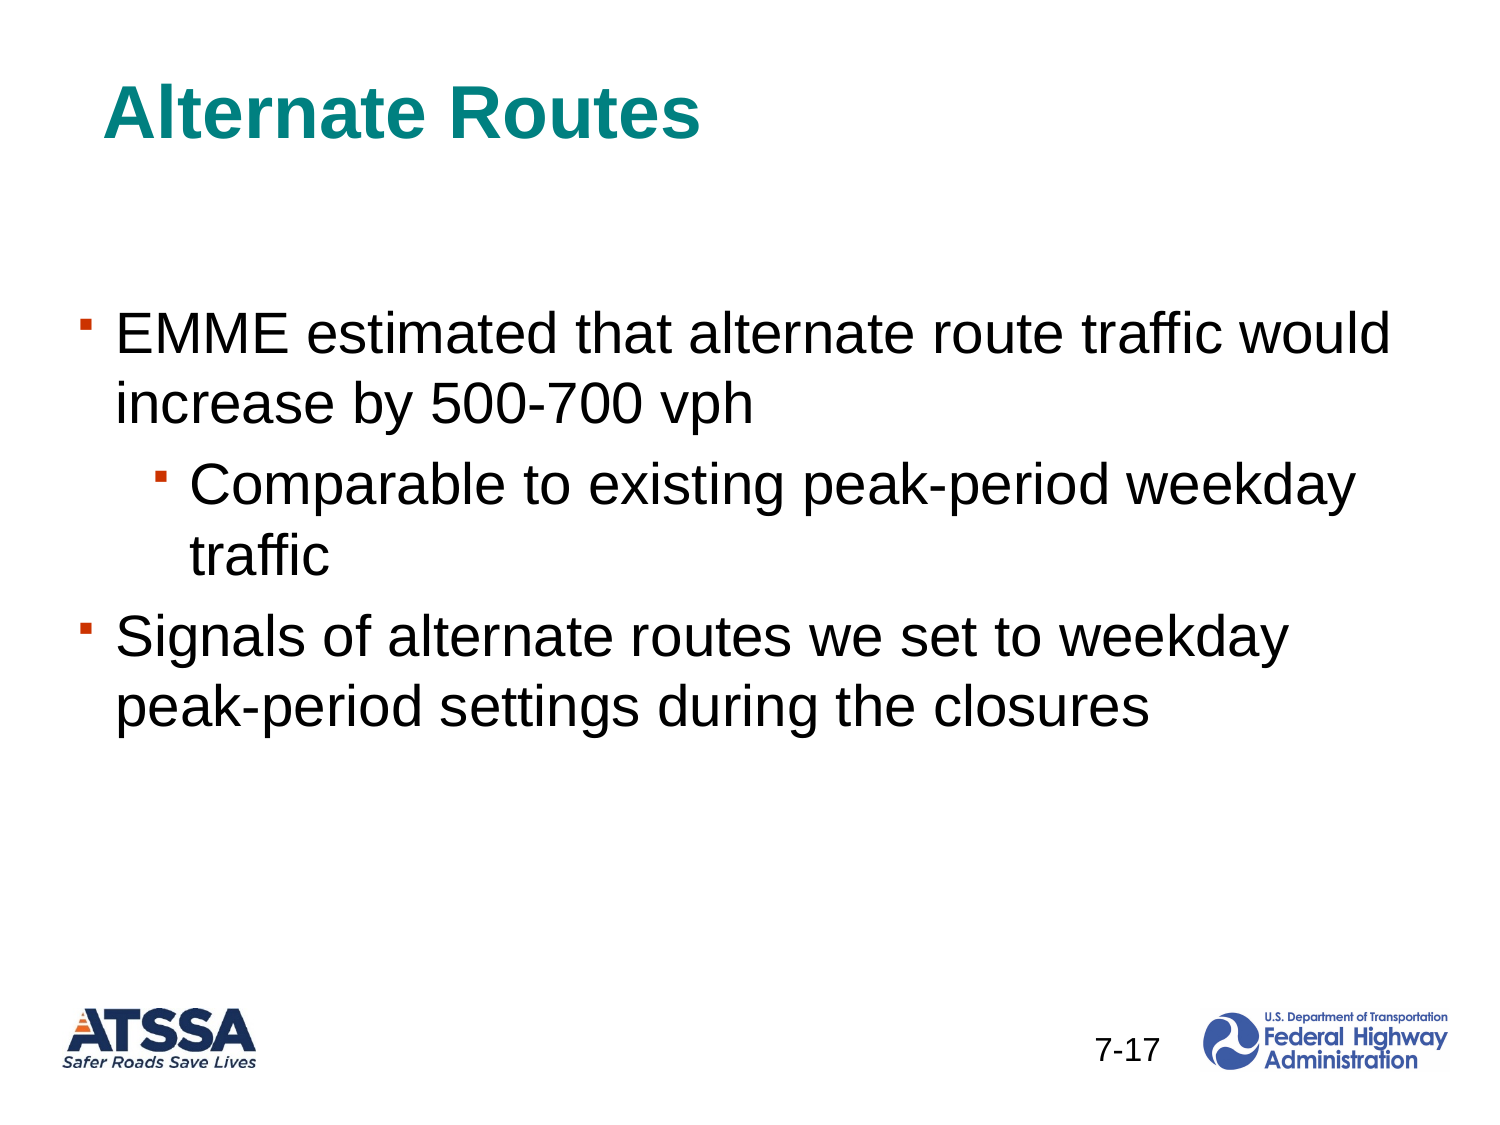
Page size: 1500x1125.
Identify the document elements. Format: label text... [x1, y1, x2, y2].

list EMME estimated that alternate route traffic would increase by 500-700 vph Comparable to existing peak-period weekday traffic Signals of alternate routes we set to weekday peak-period settings during the closures [62, 287, 1451, 1001]
picture [62, 1008, 256, 1068]
picture [1200, 1008, 1450, 1072]
title Alternate Routes [87, 0, 1500, 218]
